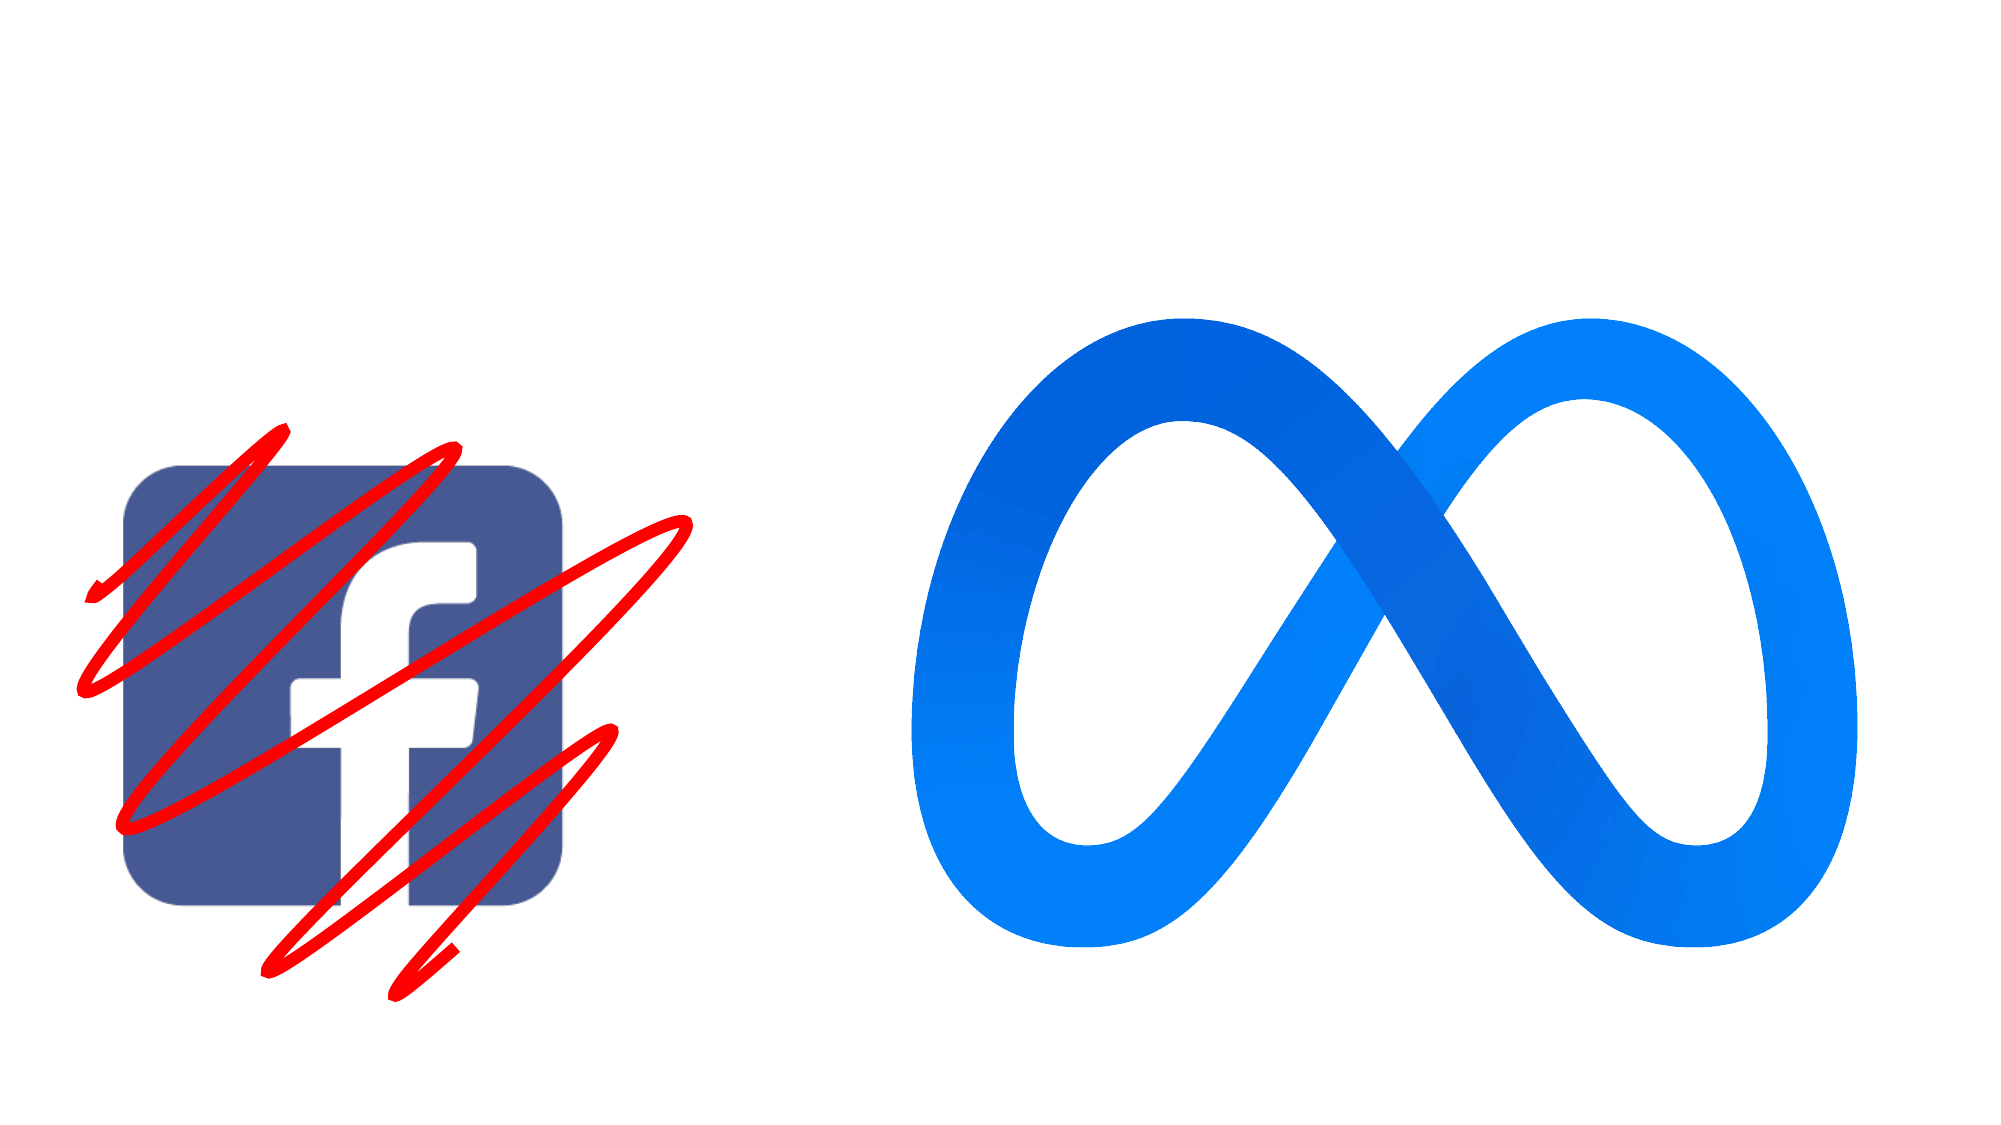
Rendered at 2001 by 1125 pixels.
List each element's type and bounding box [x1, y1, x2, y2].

picture [0, 341, 687, 1029]
picture [808, 309, 1960, 958]
